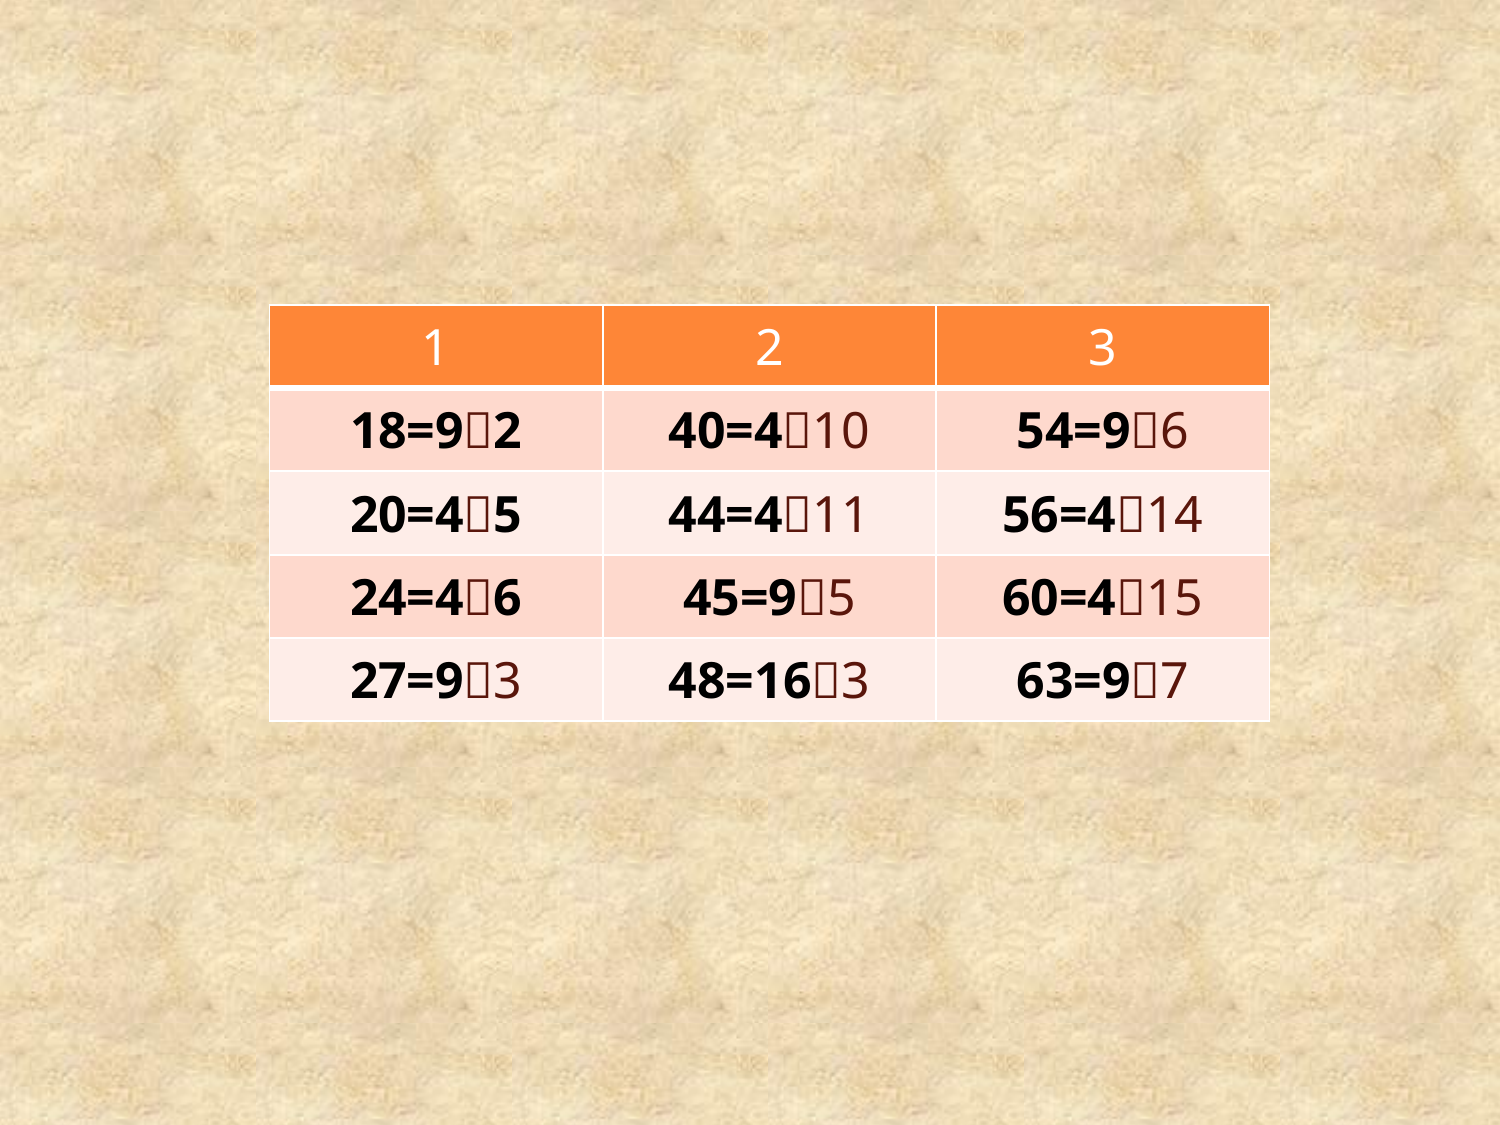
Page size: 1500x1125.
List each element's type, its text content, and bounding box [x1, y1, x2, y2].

table_cell 20=45 [270, 472, 602, 554]
table_cell 27=93 [270, 639, 602, 720]
table_cell 60=415 [937, 556, 1269, 637]
table_cell 48=163 [604, 639, 935, 720]
table_cell 63=97 [937, 639, 1269, 720]
table_cell 54=96 [937, 391, 1269, 470]
table_cell 24=46 [270, 556, 602, 637]
picture [0, 0, 1500, 1125]
table_header 3 [937, 306, 1269, 385]
table_cell 56=414 [937, 472, 1269, 554]
table_cell 18=92 [270, 391, 602, 470]
table_cell 40=410 [604, 391, 935, 470]
table_cell 45=95 [604, 556, 935, 637]
table_header 1 [270, 306, 602, 385]
table_header 2 [604, 306, 935, 385]
table_cell 44=411 [604, 472, 935, 554]
